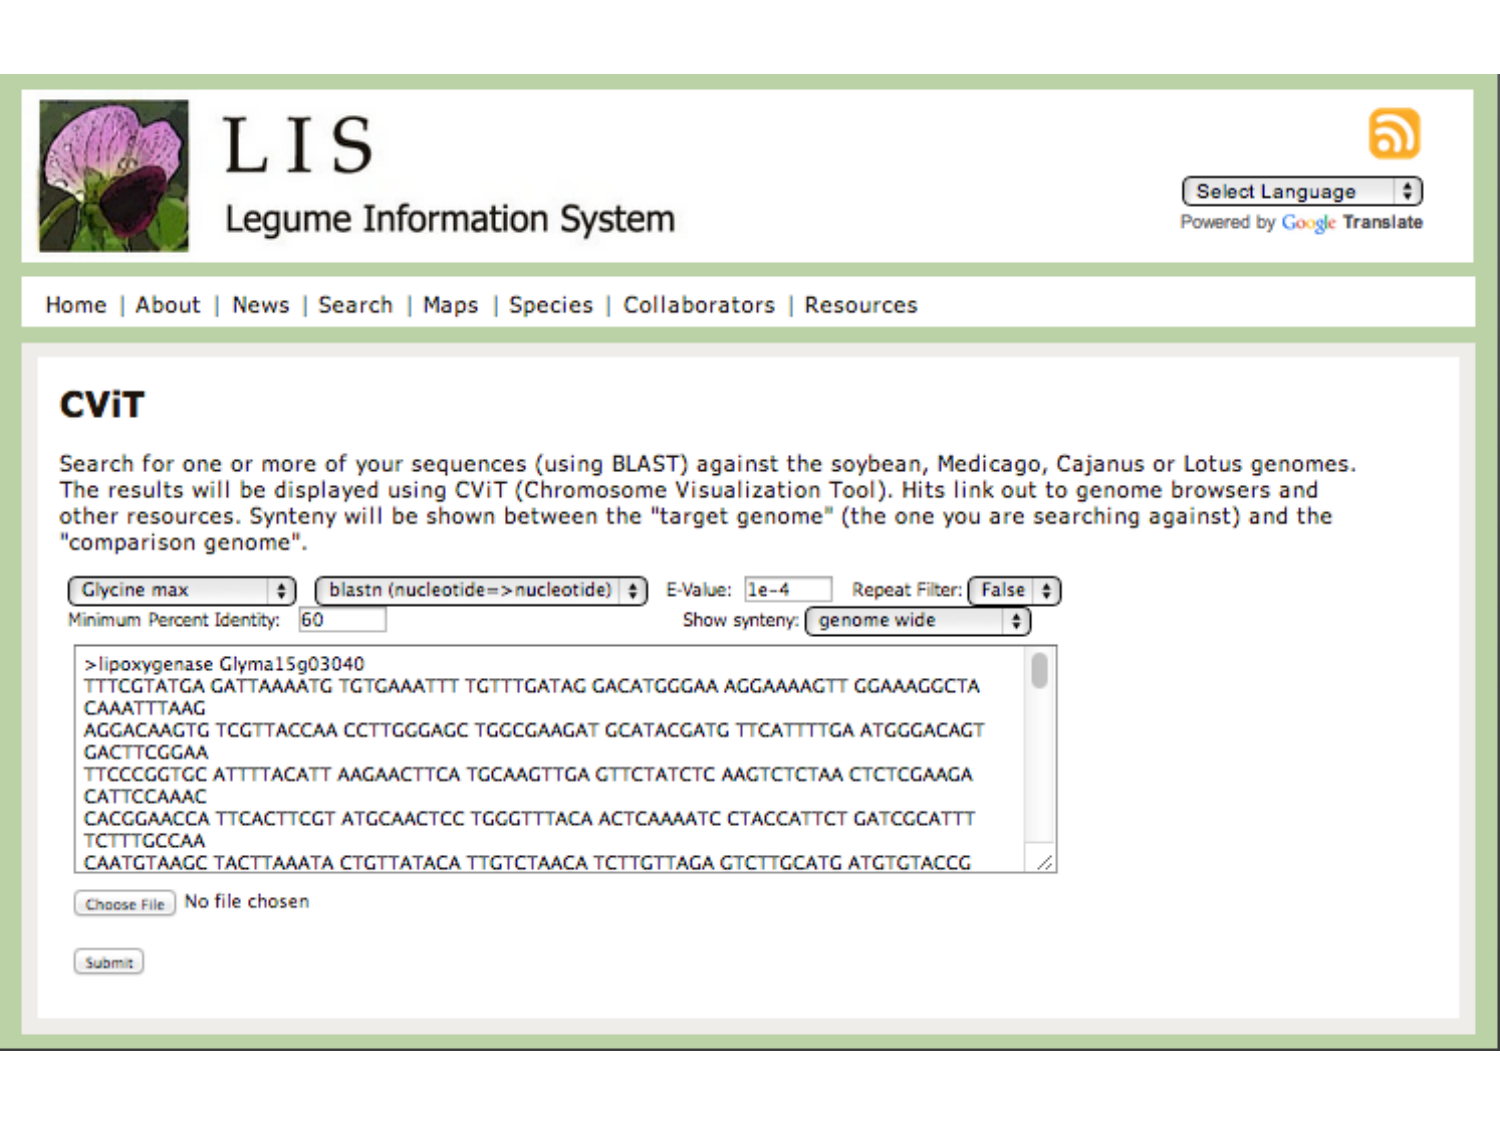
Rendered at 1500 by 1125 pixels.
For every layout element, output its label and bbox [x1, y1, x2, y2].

picture [0, 74, 1500, 1052]
